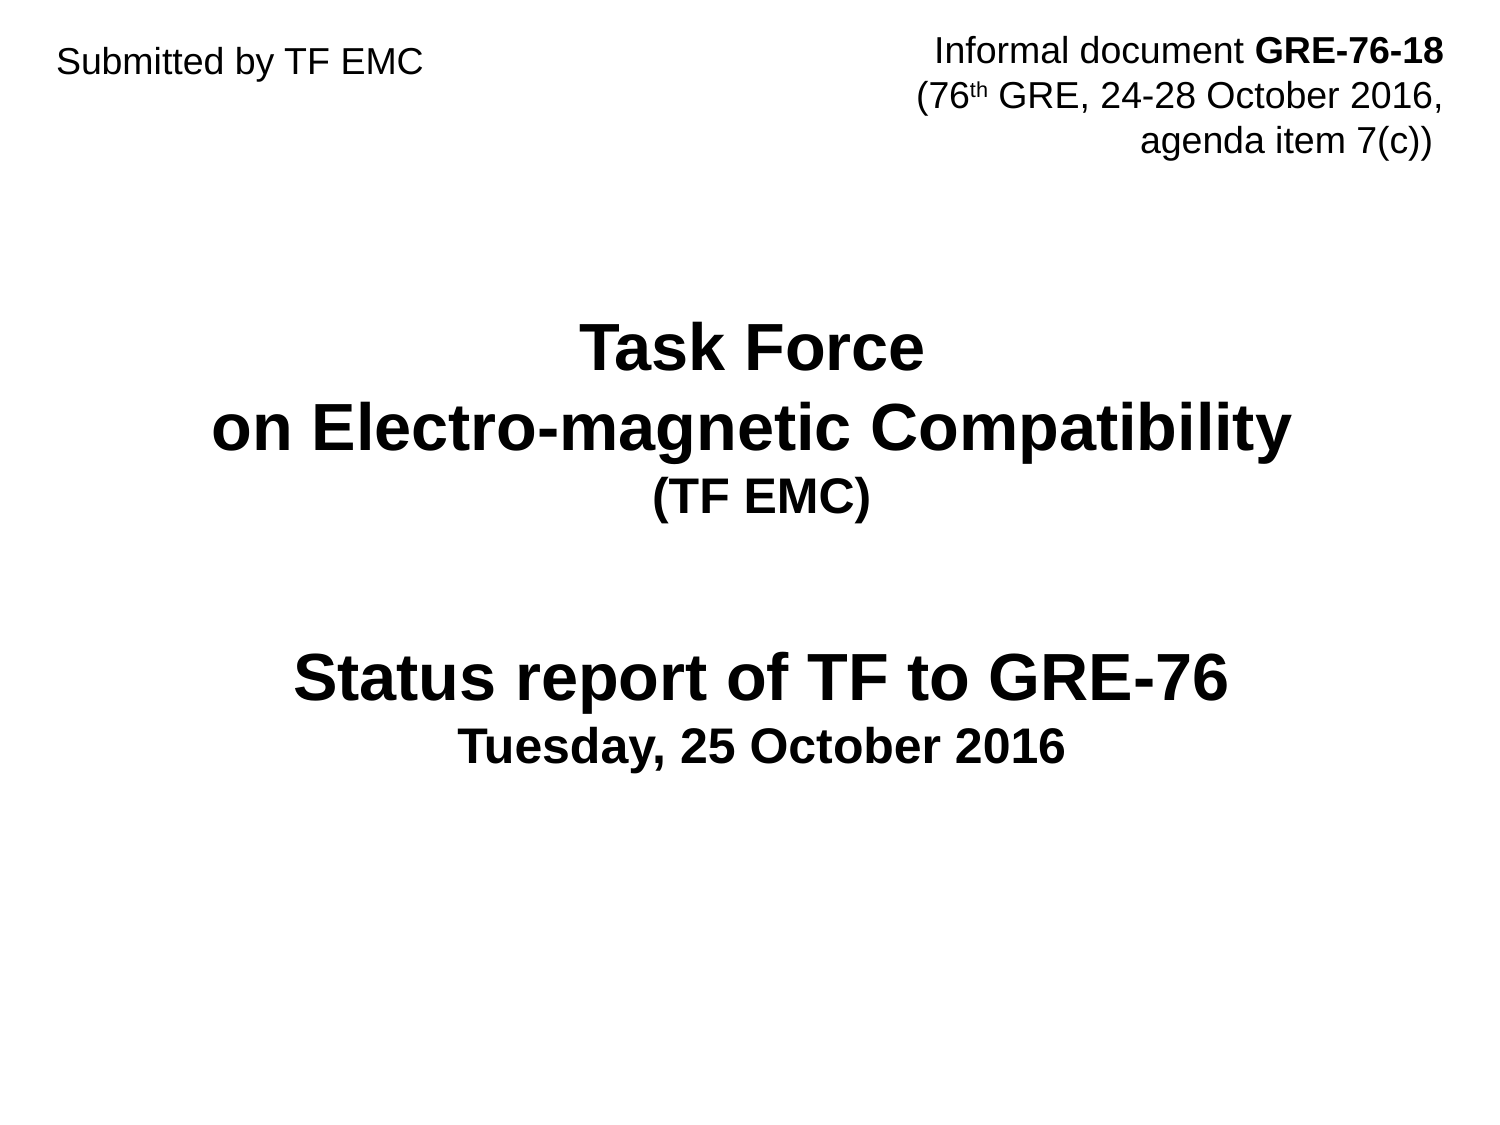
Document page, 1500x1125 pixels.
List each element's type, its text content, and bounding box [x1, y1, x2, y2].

text_box Informal document GRE-76-18 (76th GRE, 24-28 October 2016, agenda item 7(c)) [879, 19, 1459, 169]
text_box Submitted by TF EMC [41, 29, 502, 90]
title Task Force on Electro-magnetic Compatibility (TF EMC) Status report of TF to GRE-76 Tuesday, 25 October 2016 [64, 172, 1459, 905]
